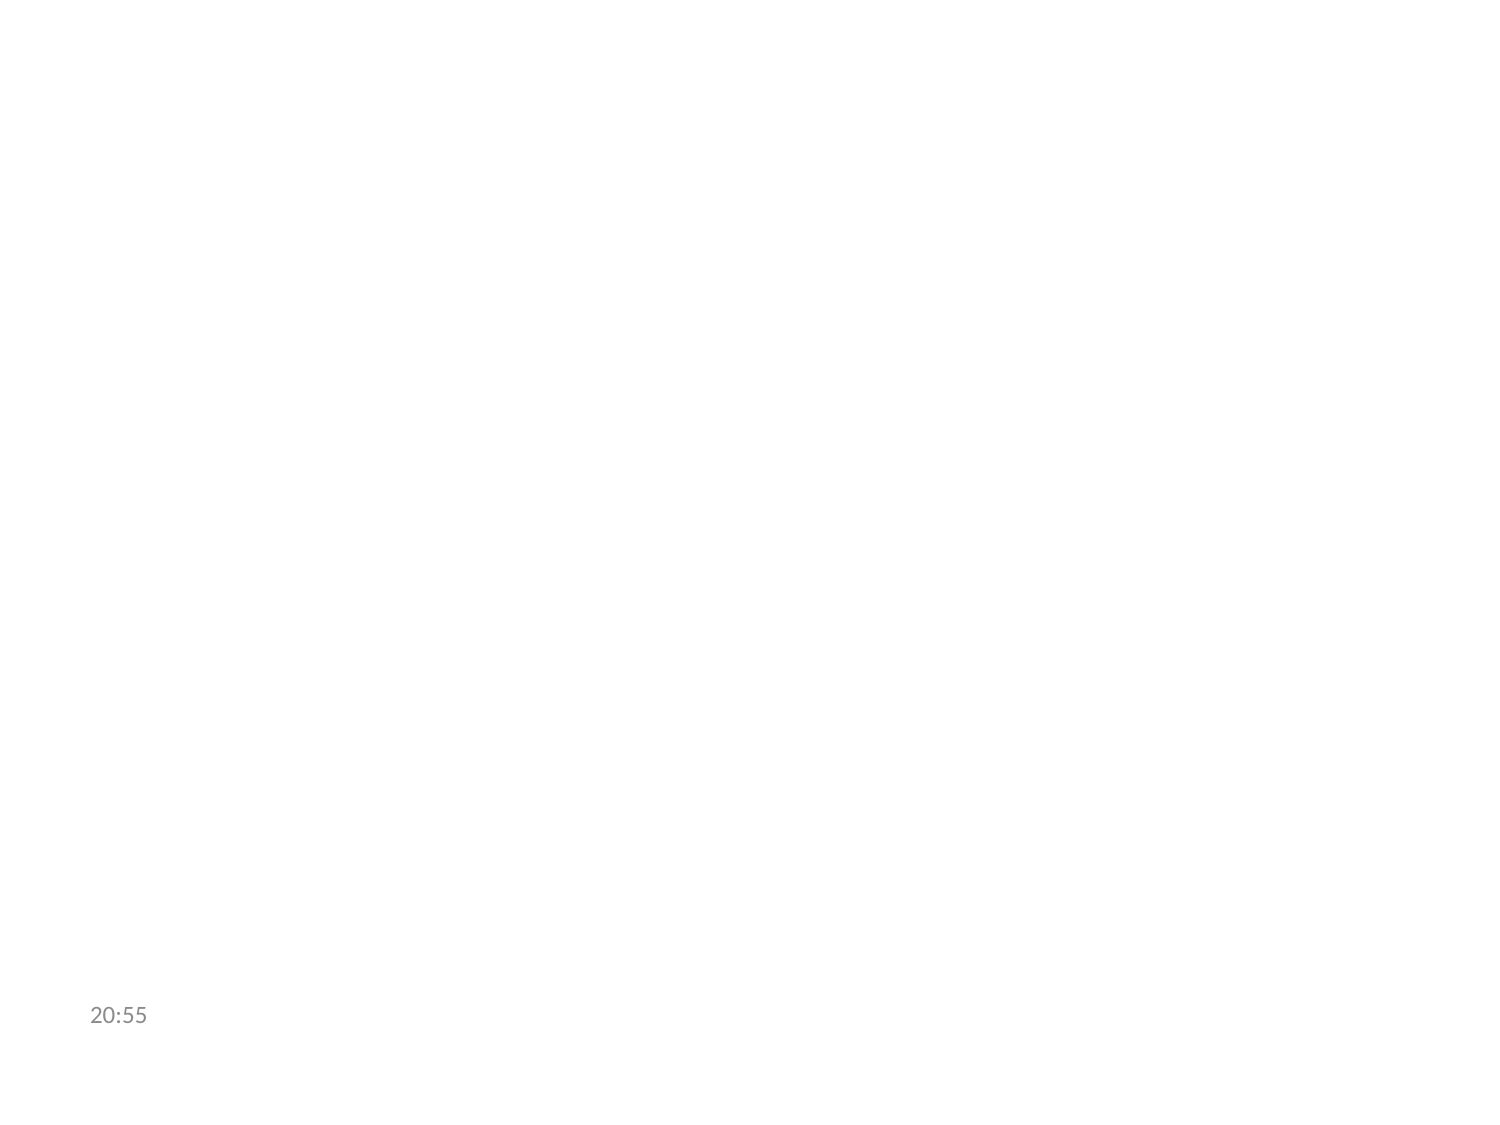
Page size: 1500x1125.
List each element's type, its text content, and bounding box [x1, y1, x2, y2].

text_box 15:35 [75, 983, 425, 1044]
